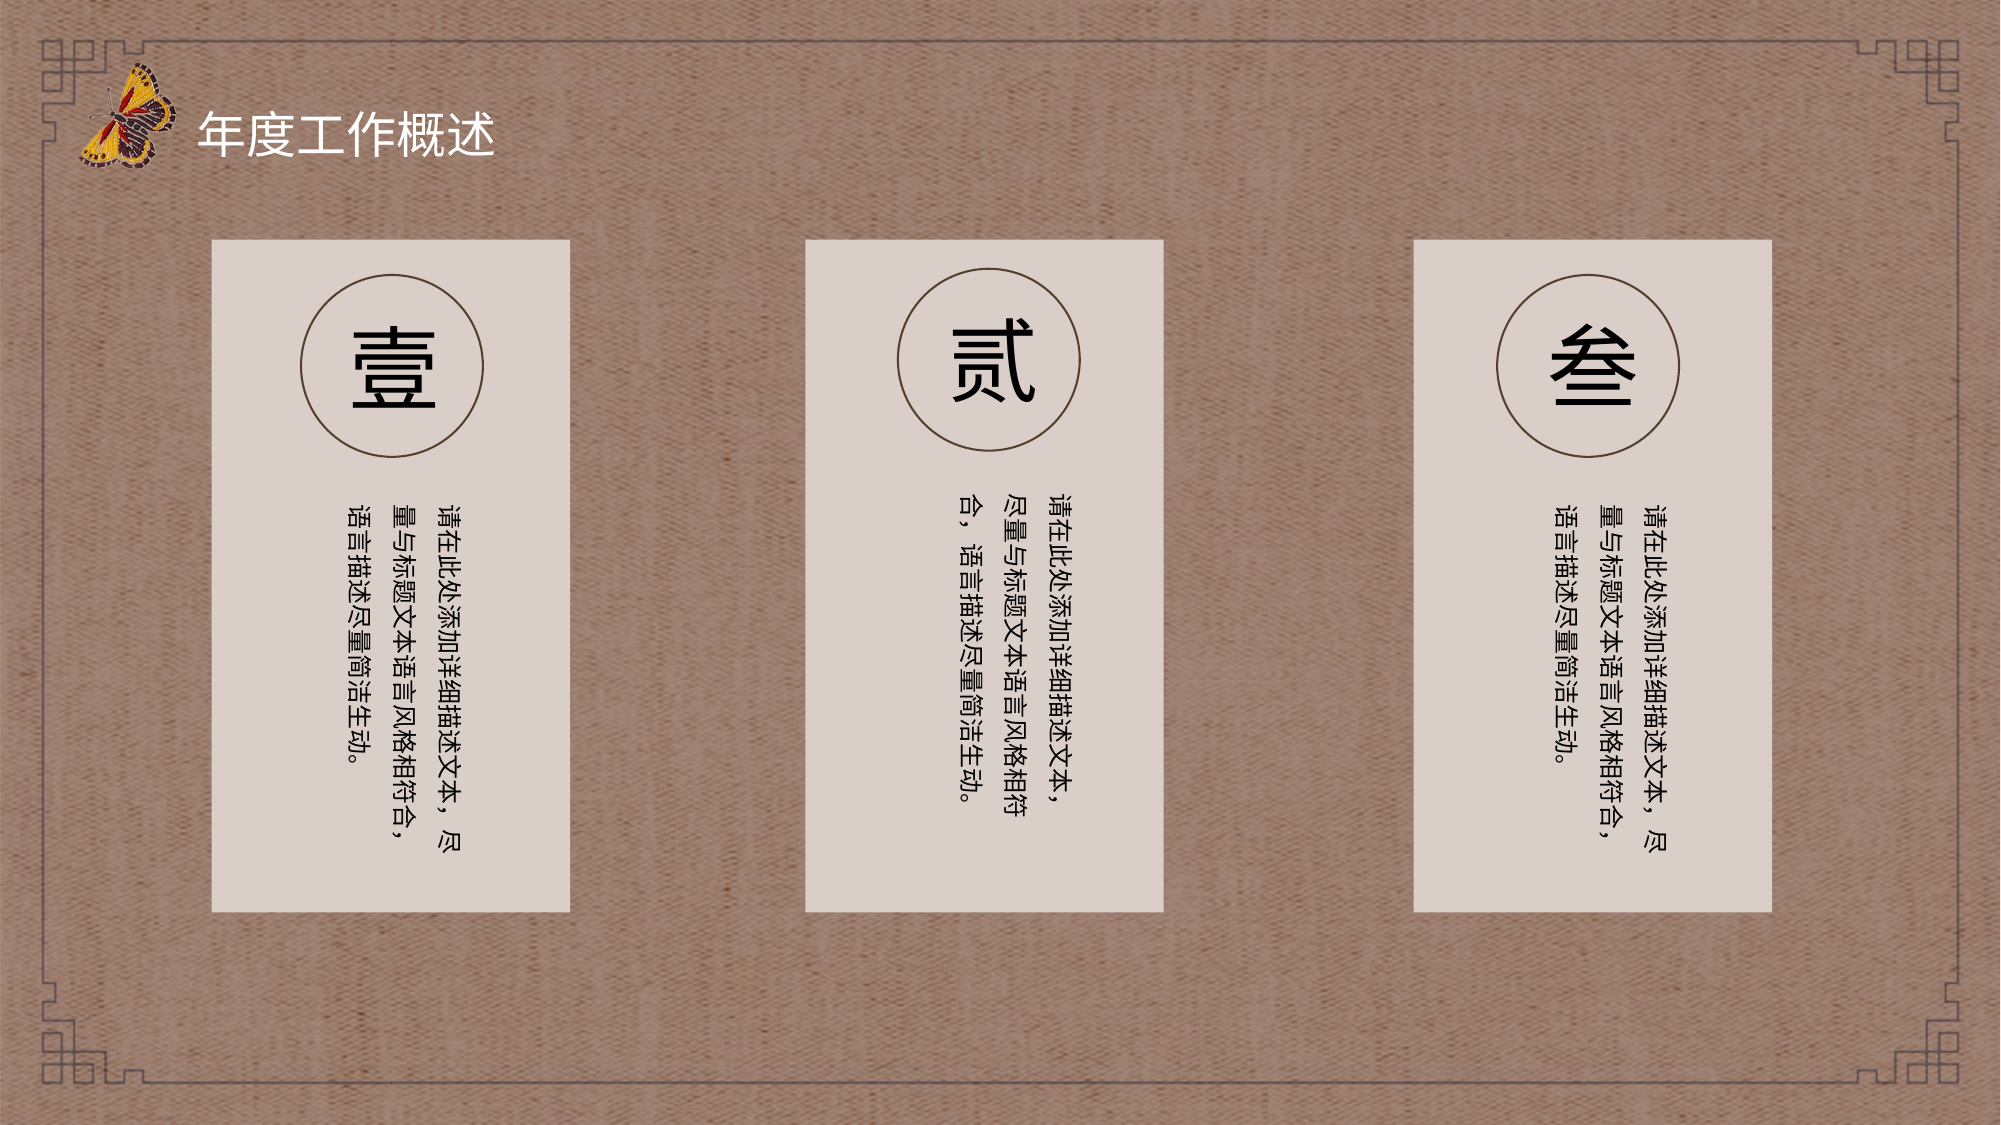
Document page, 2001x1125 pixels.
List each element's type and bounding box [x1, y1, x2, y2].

text_box [70, 40, 514, 194]
picture [0, 0, 2001, 1125]
text_box [1482, 274, 1695, 880]
text_box [211, 239, 571, 913]
text_box [1413, 239, 1773, 913]
text_box [275, 274, 488, 880]
text_box [886, 268, 1100, 856]
text_box [804, 239, 1165, 913]
